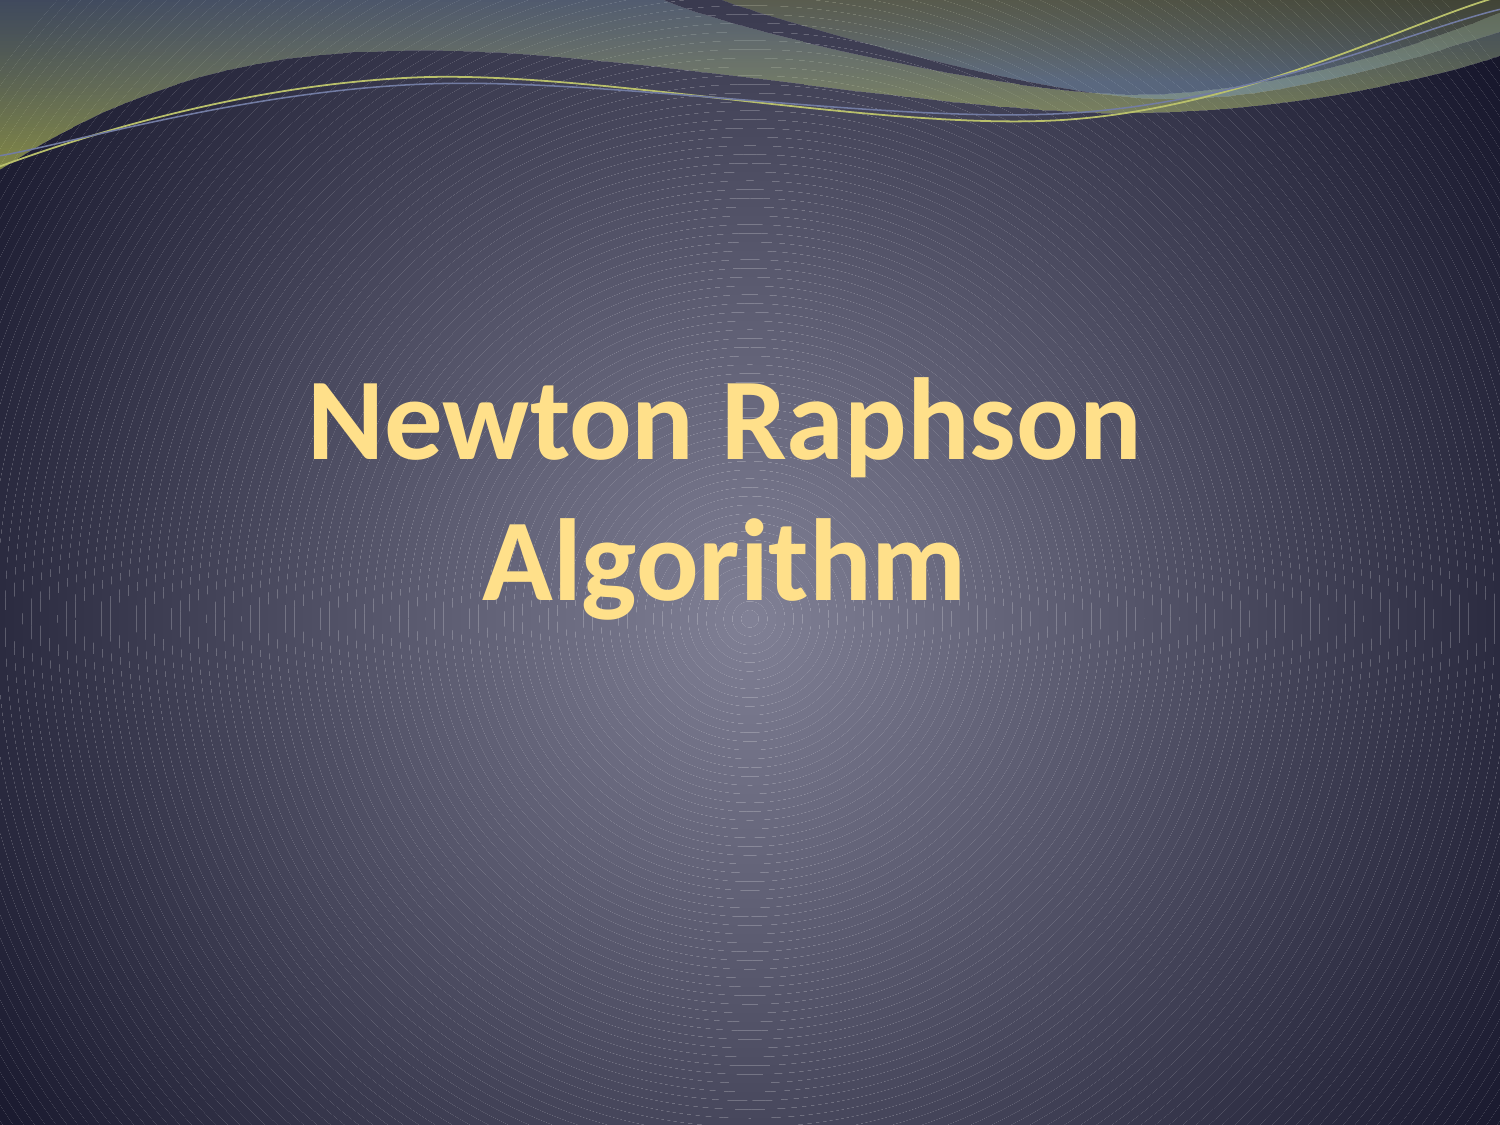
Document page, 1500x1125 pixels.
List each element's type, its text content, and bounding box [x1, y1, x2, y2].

title Newton Raphson Algorithm [87, 399, 1363, 624]
